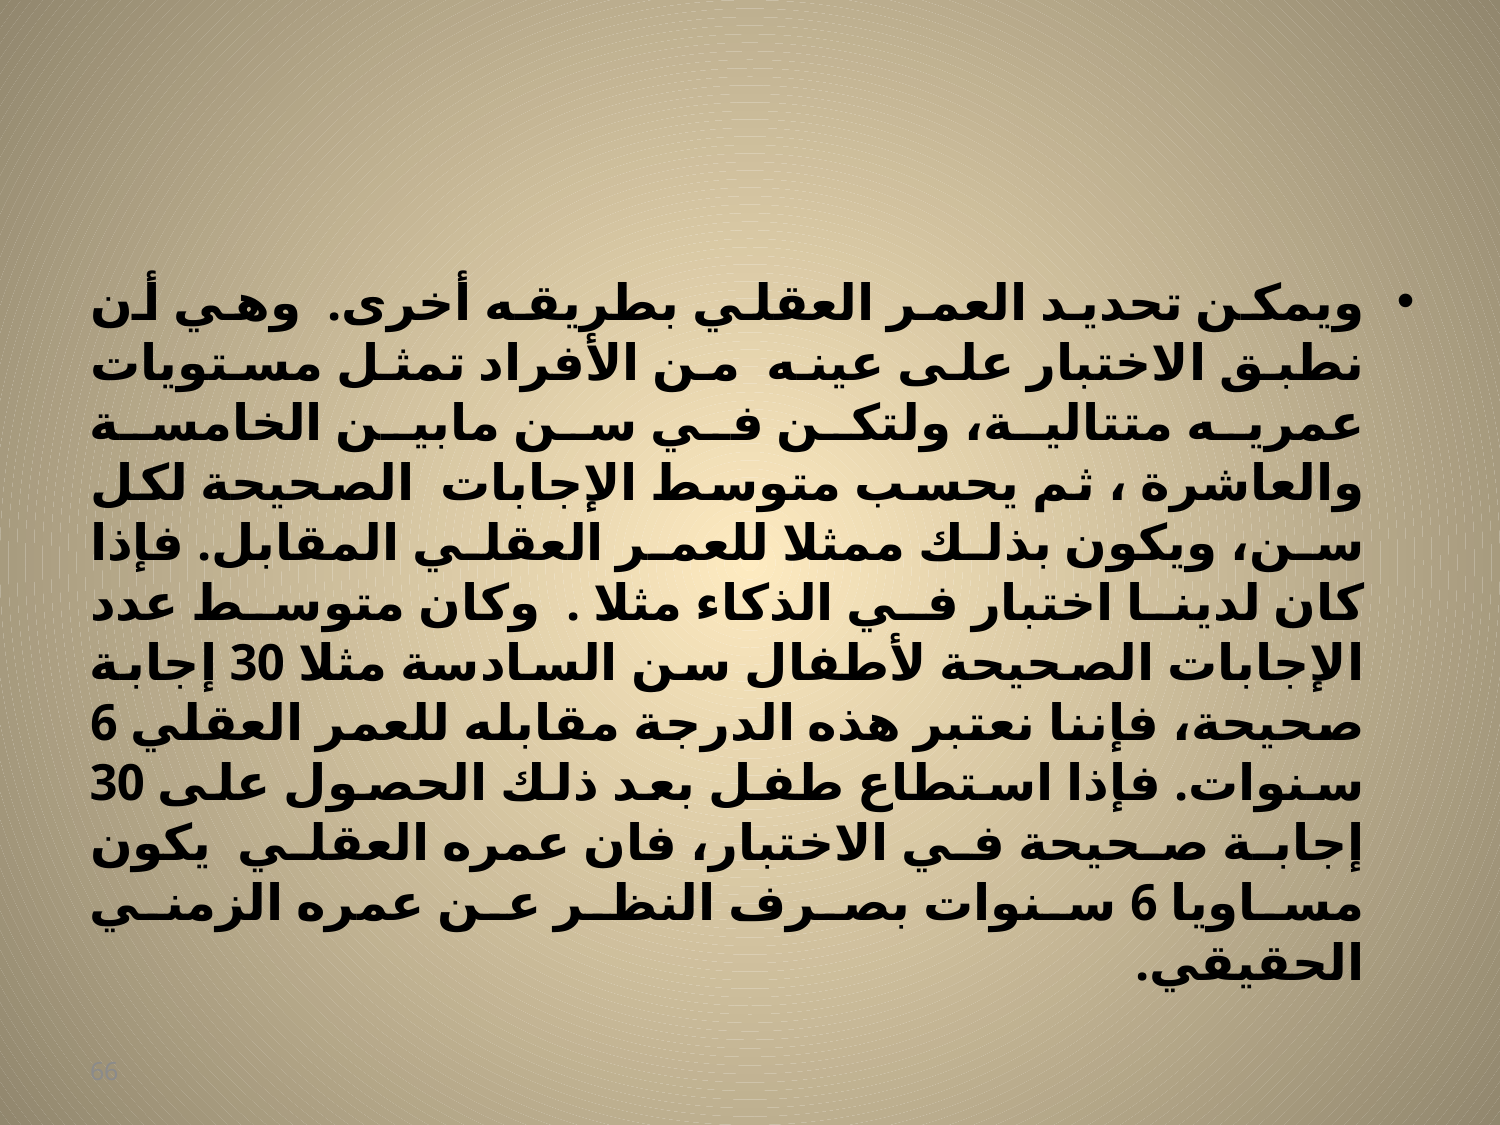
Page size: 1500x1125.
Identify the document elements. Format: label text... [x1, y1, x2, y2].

list ويمكن تحديد العمر العقلي بطريقه أخرى. وهي أن نطبق الاختبار على عينه من الأفراد تمثل مستويات عمريه متتالية، ولتكن في سن مابين الخامسة والعاشرة ، ثم يحسب متوسط الإجابات الصحيحة لكل سن، ويكون بذلك ممثلا للعمر العقلي المقابل. فإذا كان لدينا اختبار في الذكاء مثلا . وكان متوسط عدد الإجابات الصحيحة لأطفال سن السادسة مثلا 30 إجابة صحيحة، فإننا نعتبر هذه الدرجة مقابله للعمر العقلي 6 سنوات. فإذا استطاع طفل بعد ذلك الحصول على 30 إجابة صحيحة في الاختبار، فان عمره العقلي يكون مساويا 6 سنوات بصرف النظر عن عمره الزمني الحقيقي. [75, 262, 1425, 1005]
slide_number 66 [75, 1042, 425, 1103]
